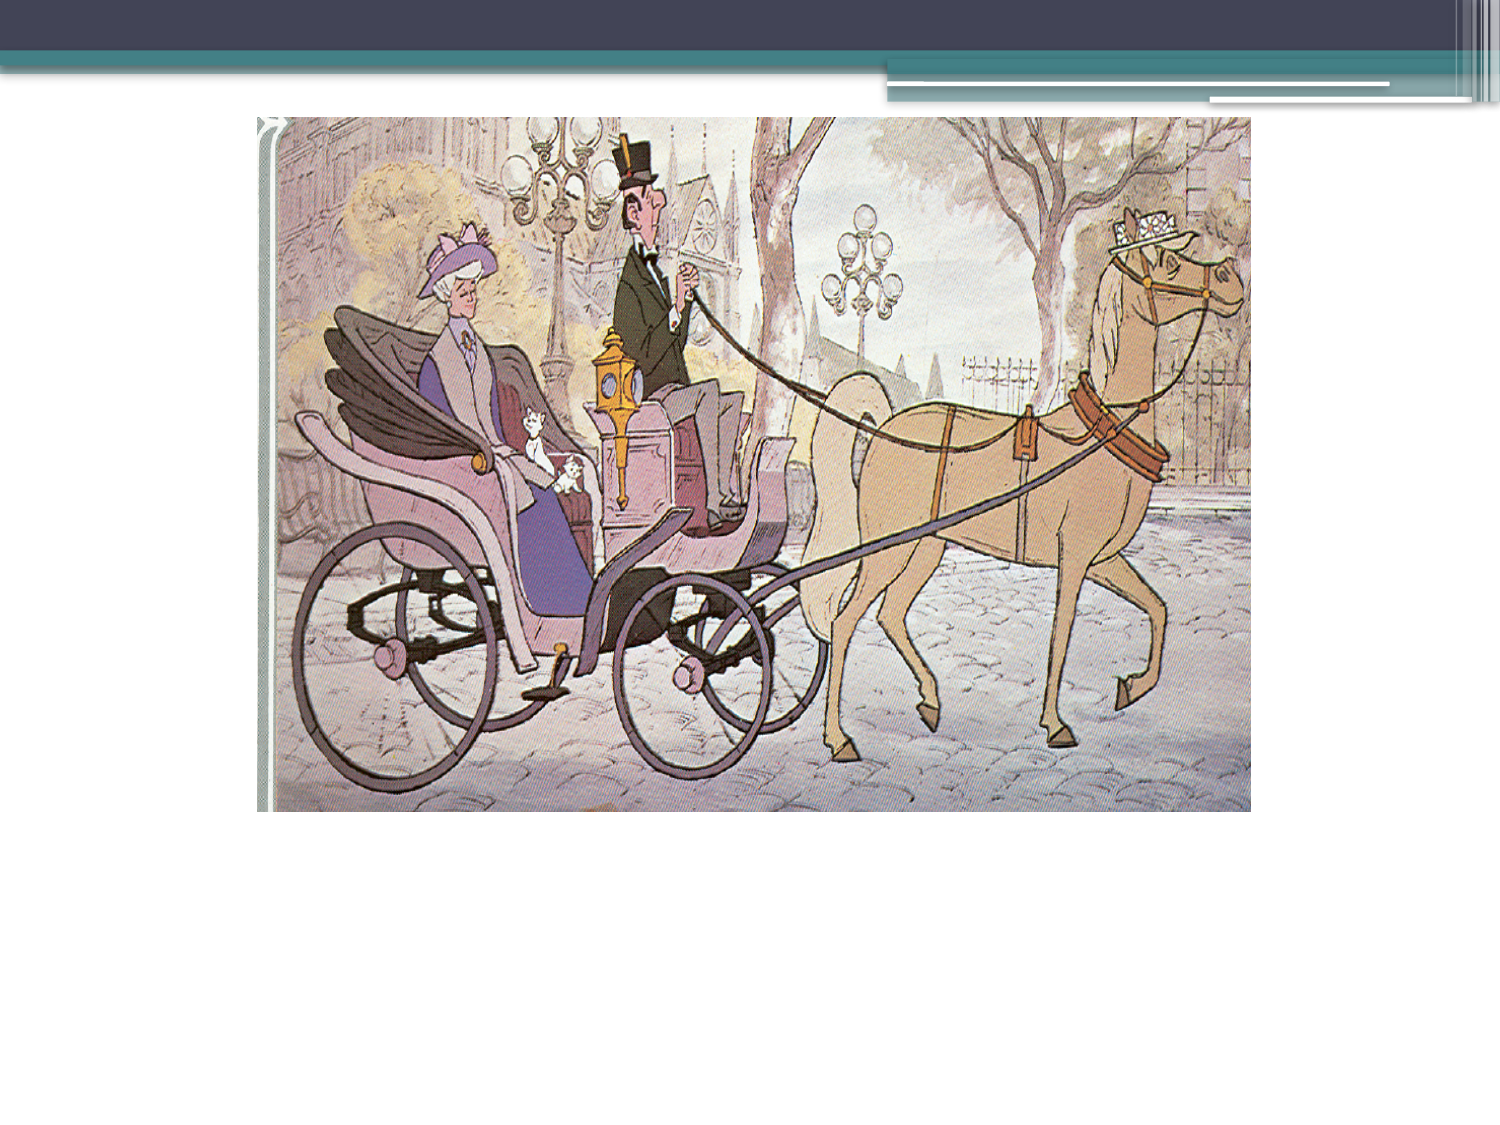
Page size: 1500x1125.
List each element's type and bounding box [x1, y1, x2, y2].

picture [257, 116, 1251, 813]
